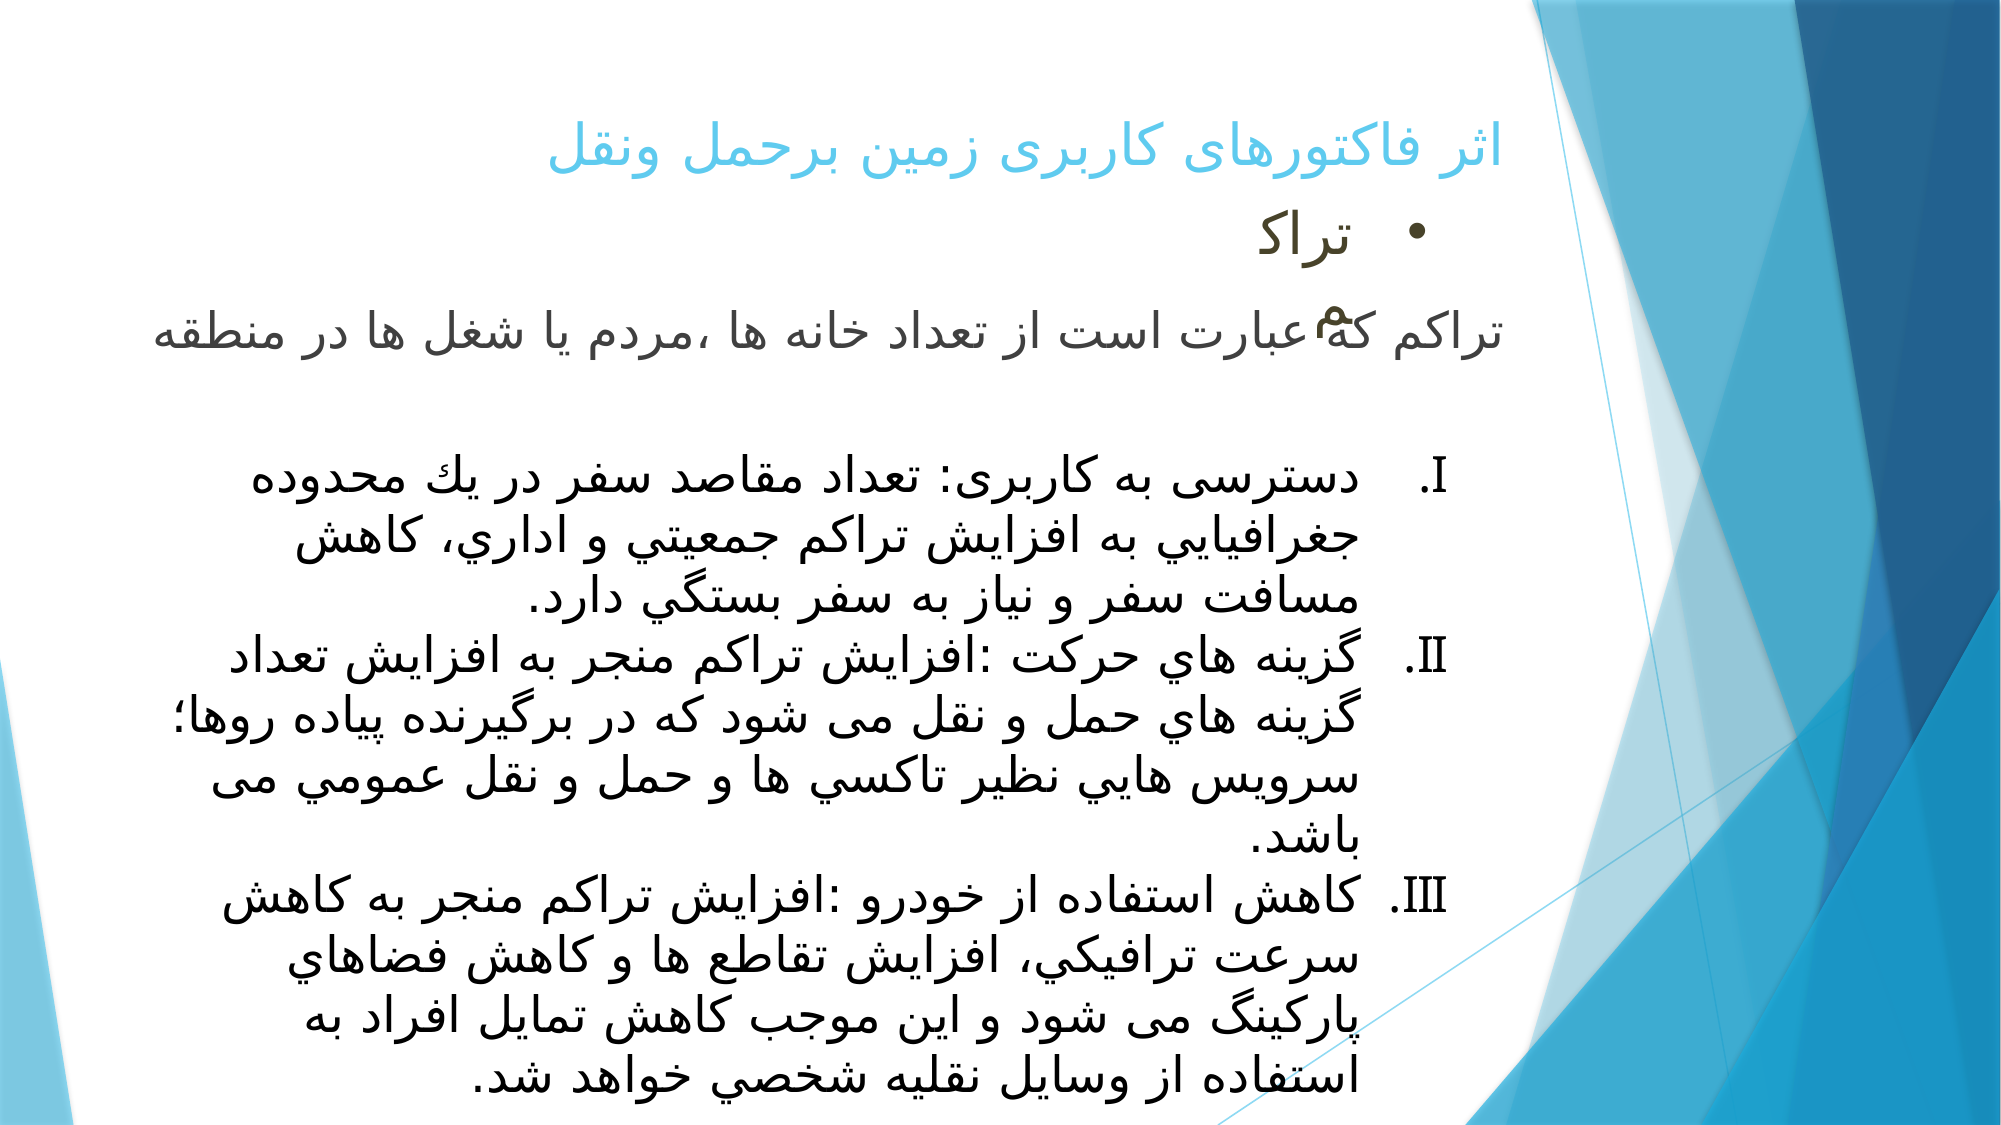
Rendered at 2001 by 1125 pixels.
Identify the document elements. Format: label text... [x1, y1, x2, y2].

title اثر فاکتورهای کاربری زمین برحمل ونقل [111, 99, 1522, 185]
list تراکم که عبارت است از تعداد خانه ها ،مردم یا شغل ها در منطقه [111, 291, 1522, 380]
text_box دسترسی به کاربری: تعداد مقاصد سفر در يك محدوده جغرافيايي به افزايش تراكم جمعيتي و اداري، كاهش مسافت سفر و نياز به سفر بستگي دارد. گزينه هاي حركت :افزايش تراكم منجر به افزايش تعداد گزينه هاي حمل و نقل می شود كه در برگيرنده پياده روها؛ سرويس هايي نظير تاكسي ها و حمل و نقل عمومي می باشد. كاهش استفاده از خودرو :افزايش تراكم منجر به كاهش سرعت ترافيكي، افزايش تقاطع ها و كاهش فضاهاي پاركينگ می شود و اين موجب كاهش تمايل افراد به استفاده از وسايل نقليه شخصي خواهد شد. [143, 434, 1462, 1125]
text_box تراکم [1206, 188, 1443, 344]
